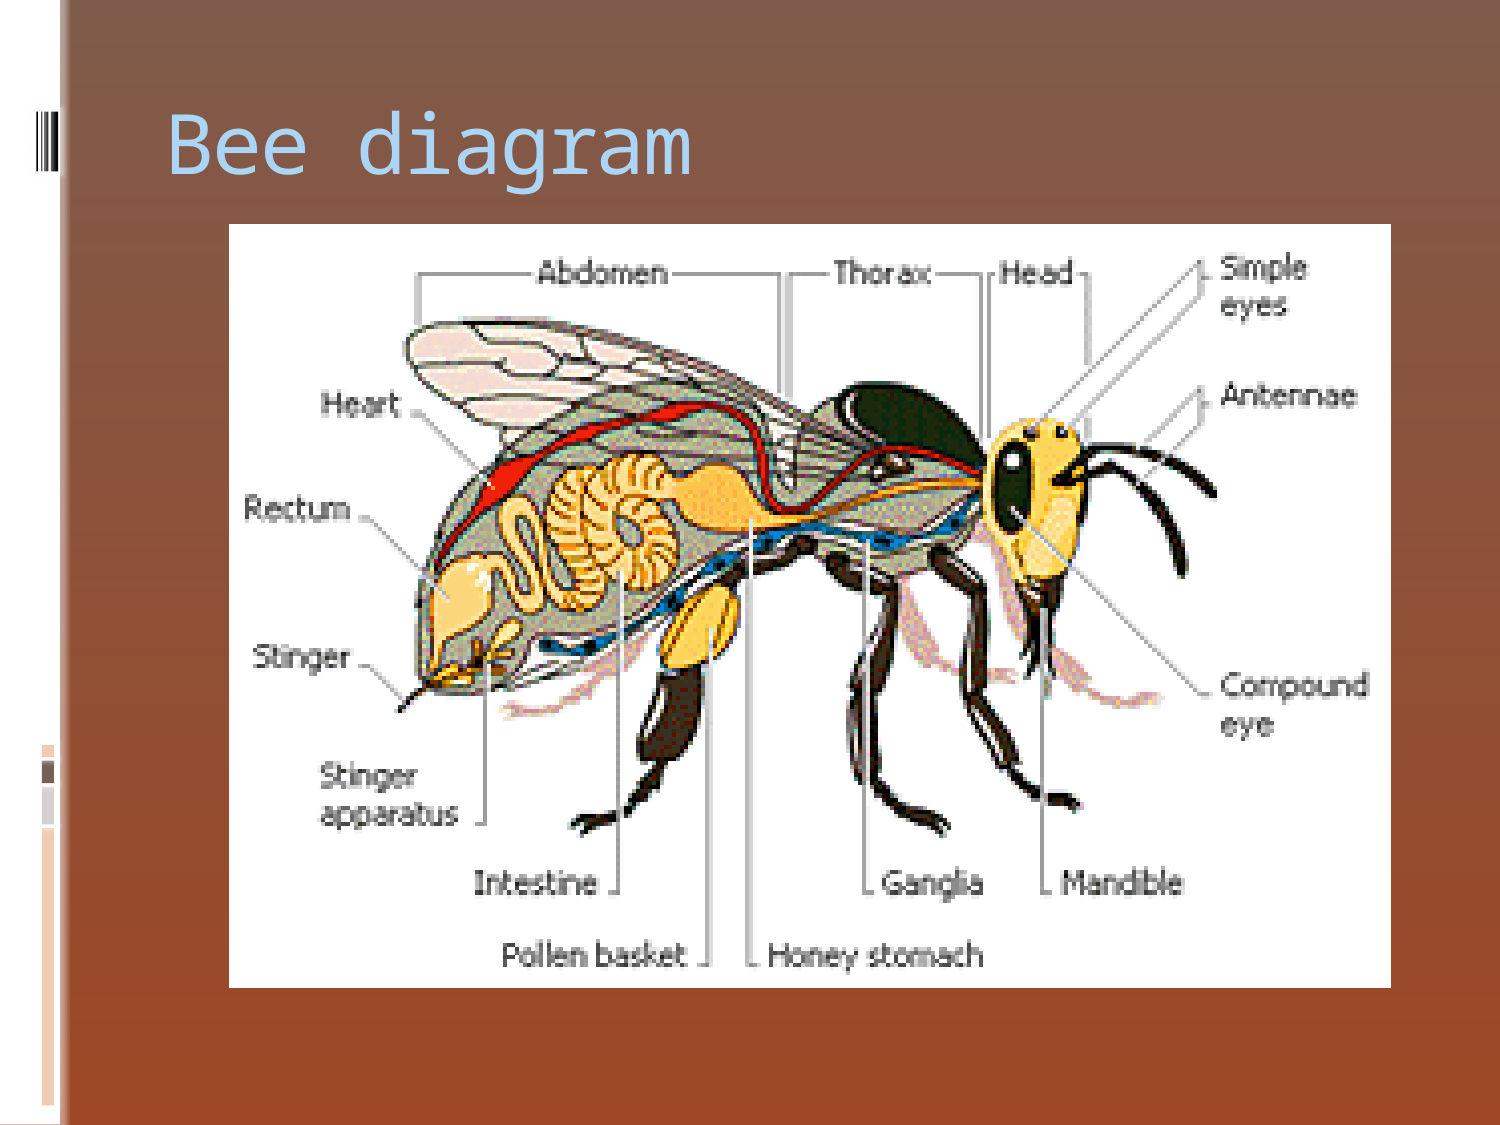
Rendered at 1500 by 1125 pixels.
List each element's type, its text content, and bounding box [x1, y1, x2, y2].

title Bee diagram [150, 83, 1425, 234]
picture [228, 224, 1500, 988]
